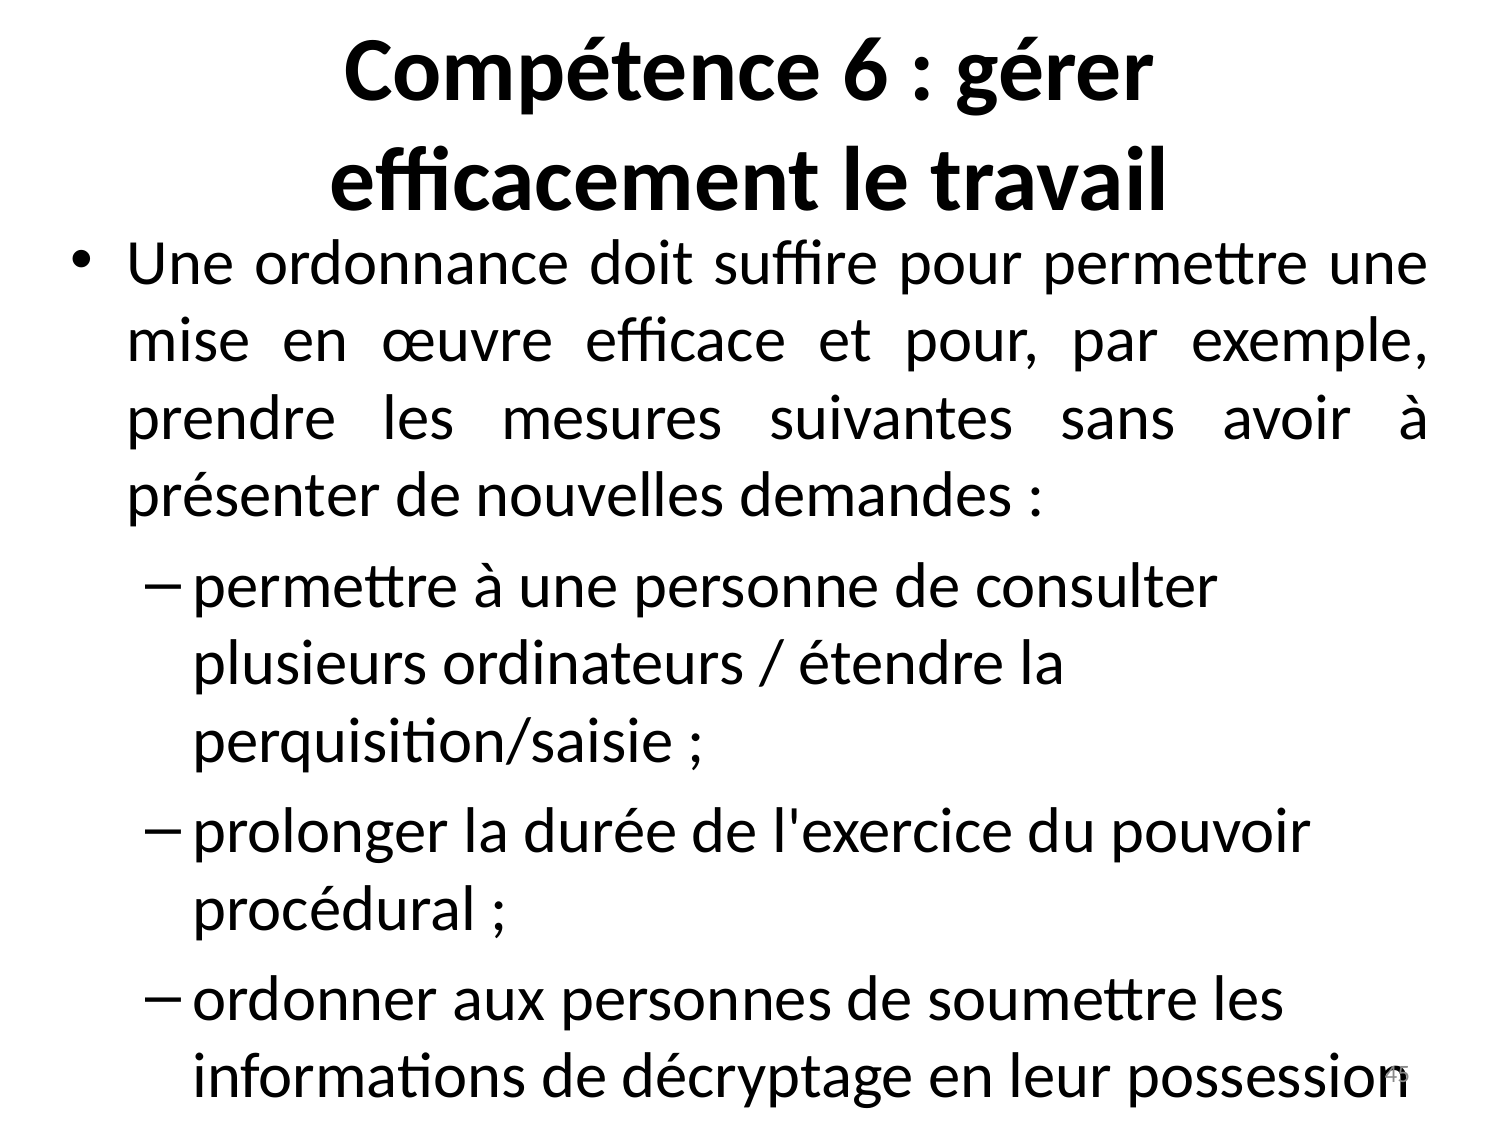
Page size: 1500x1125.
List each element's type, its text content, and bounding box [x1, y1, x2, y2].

text_box Une ordonnance doit suffire pour permettre une mise en œuvre efficace et pour, par exemple, prendre les mesures suivantes sans avoir à présenter de nouvelles demandes : permettre à une personne de consulter plusieurs ordinateurs / étendre la perquisition/saisie ; prolonger la durée de l'exercice du pouvoir procédural ; ordonner aux personnes de soumettre les informations de décryptage en leur possession [55, 212, 1445, 1088]
title Compétence 6 : gérer efficacement le travail [75, 24, 1425, 213]
slide_number 45 [1074, 1042, 1425, 1103]
